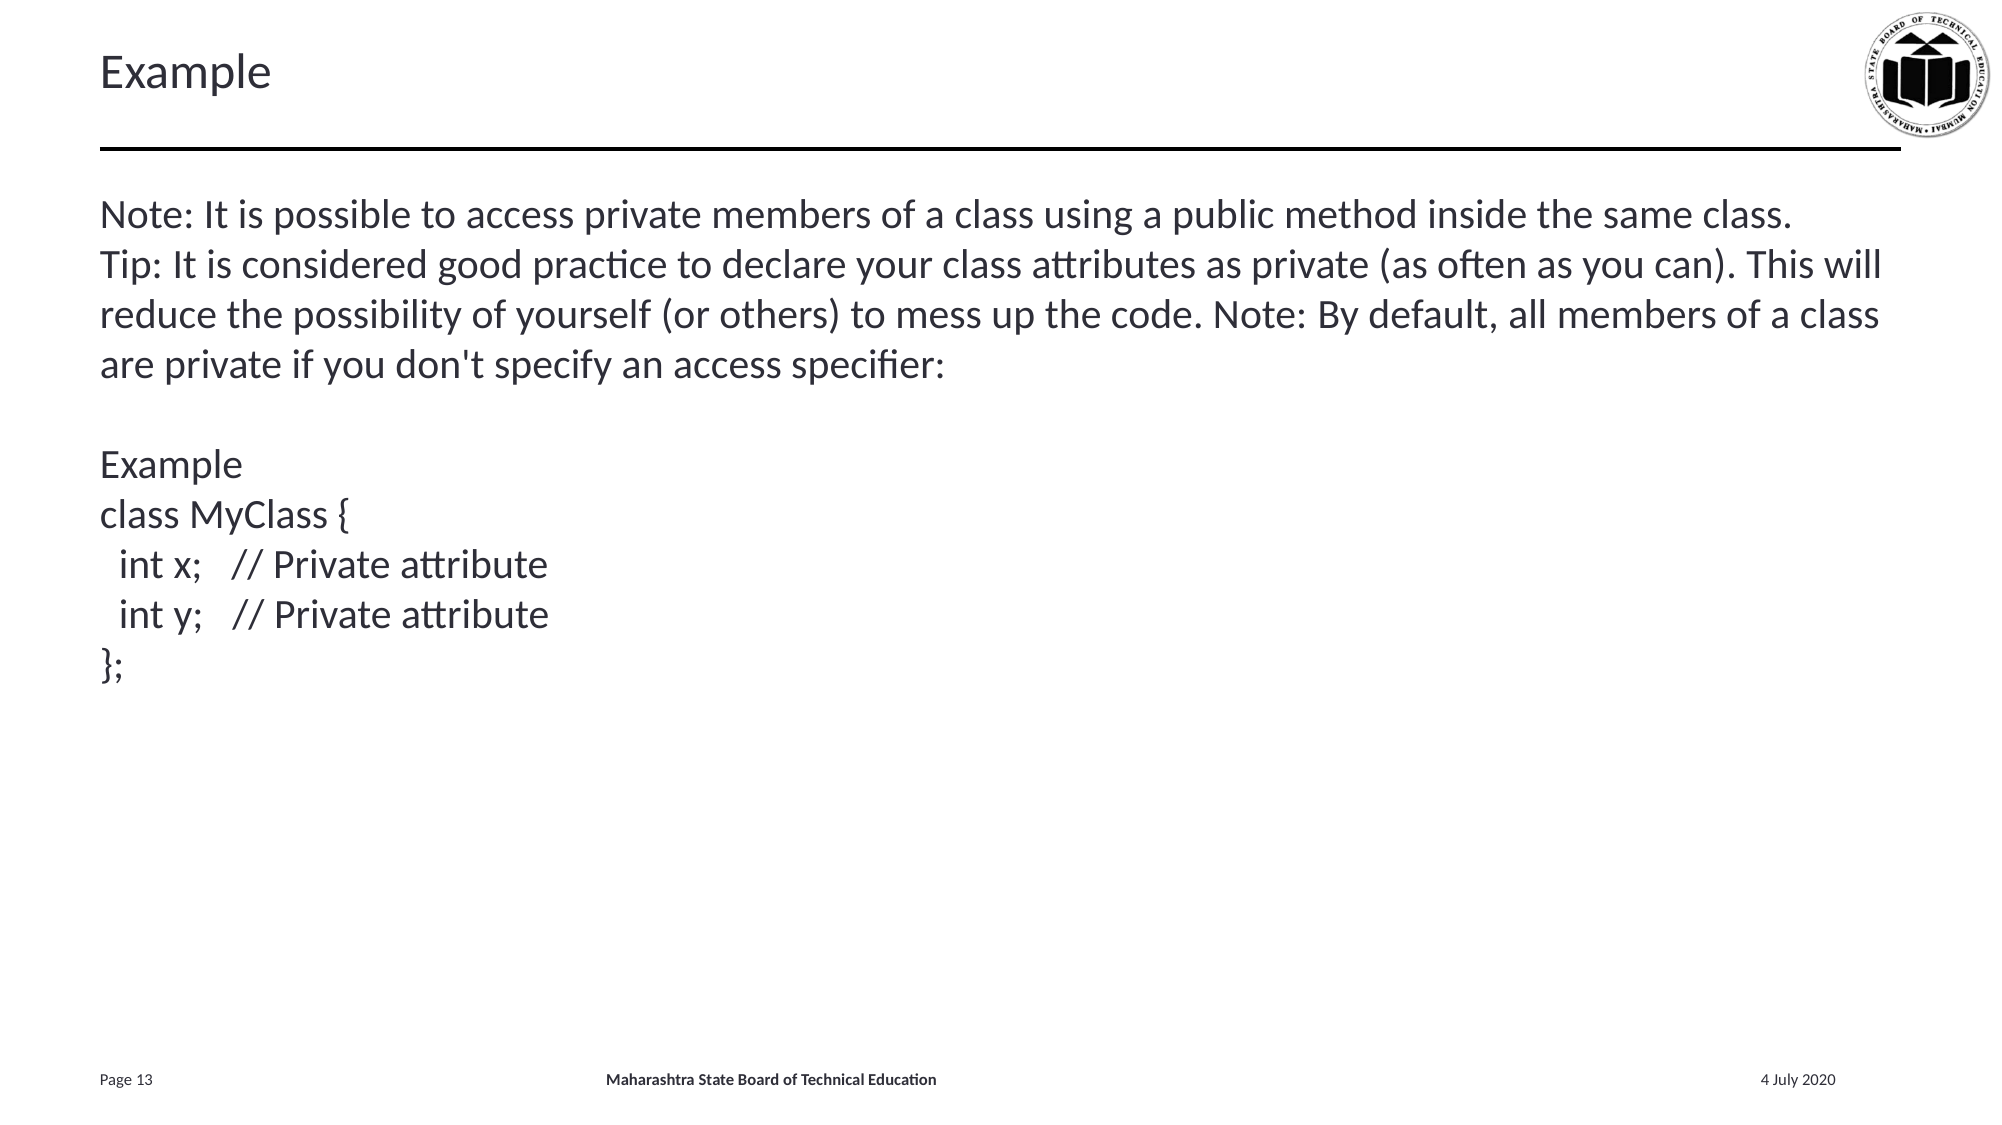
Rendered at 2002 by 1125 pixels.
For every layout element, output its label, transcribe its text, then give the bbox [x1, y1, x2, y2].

title Example [100, 48, 1901, 146]
picture [1852, 0, 2001, 149]
list Note: It is possible to access private members of a class using a public method inside the same class. Tip: It is considered good practice to declare your class attributes as private (as often as you can). This will reduce the possibility of yourself (or others) to mess up the code. Note: By default, all members of a class are private if you don't specify an access specifier: Example class MyClass { int x; // Private attribute int y; // Private attribute }; [100, 186, 1901, 999]
